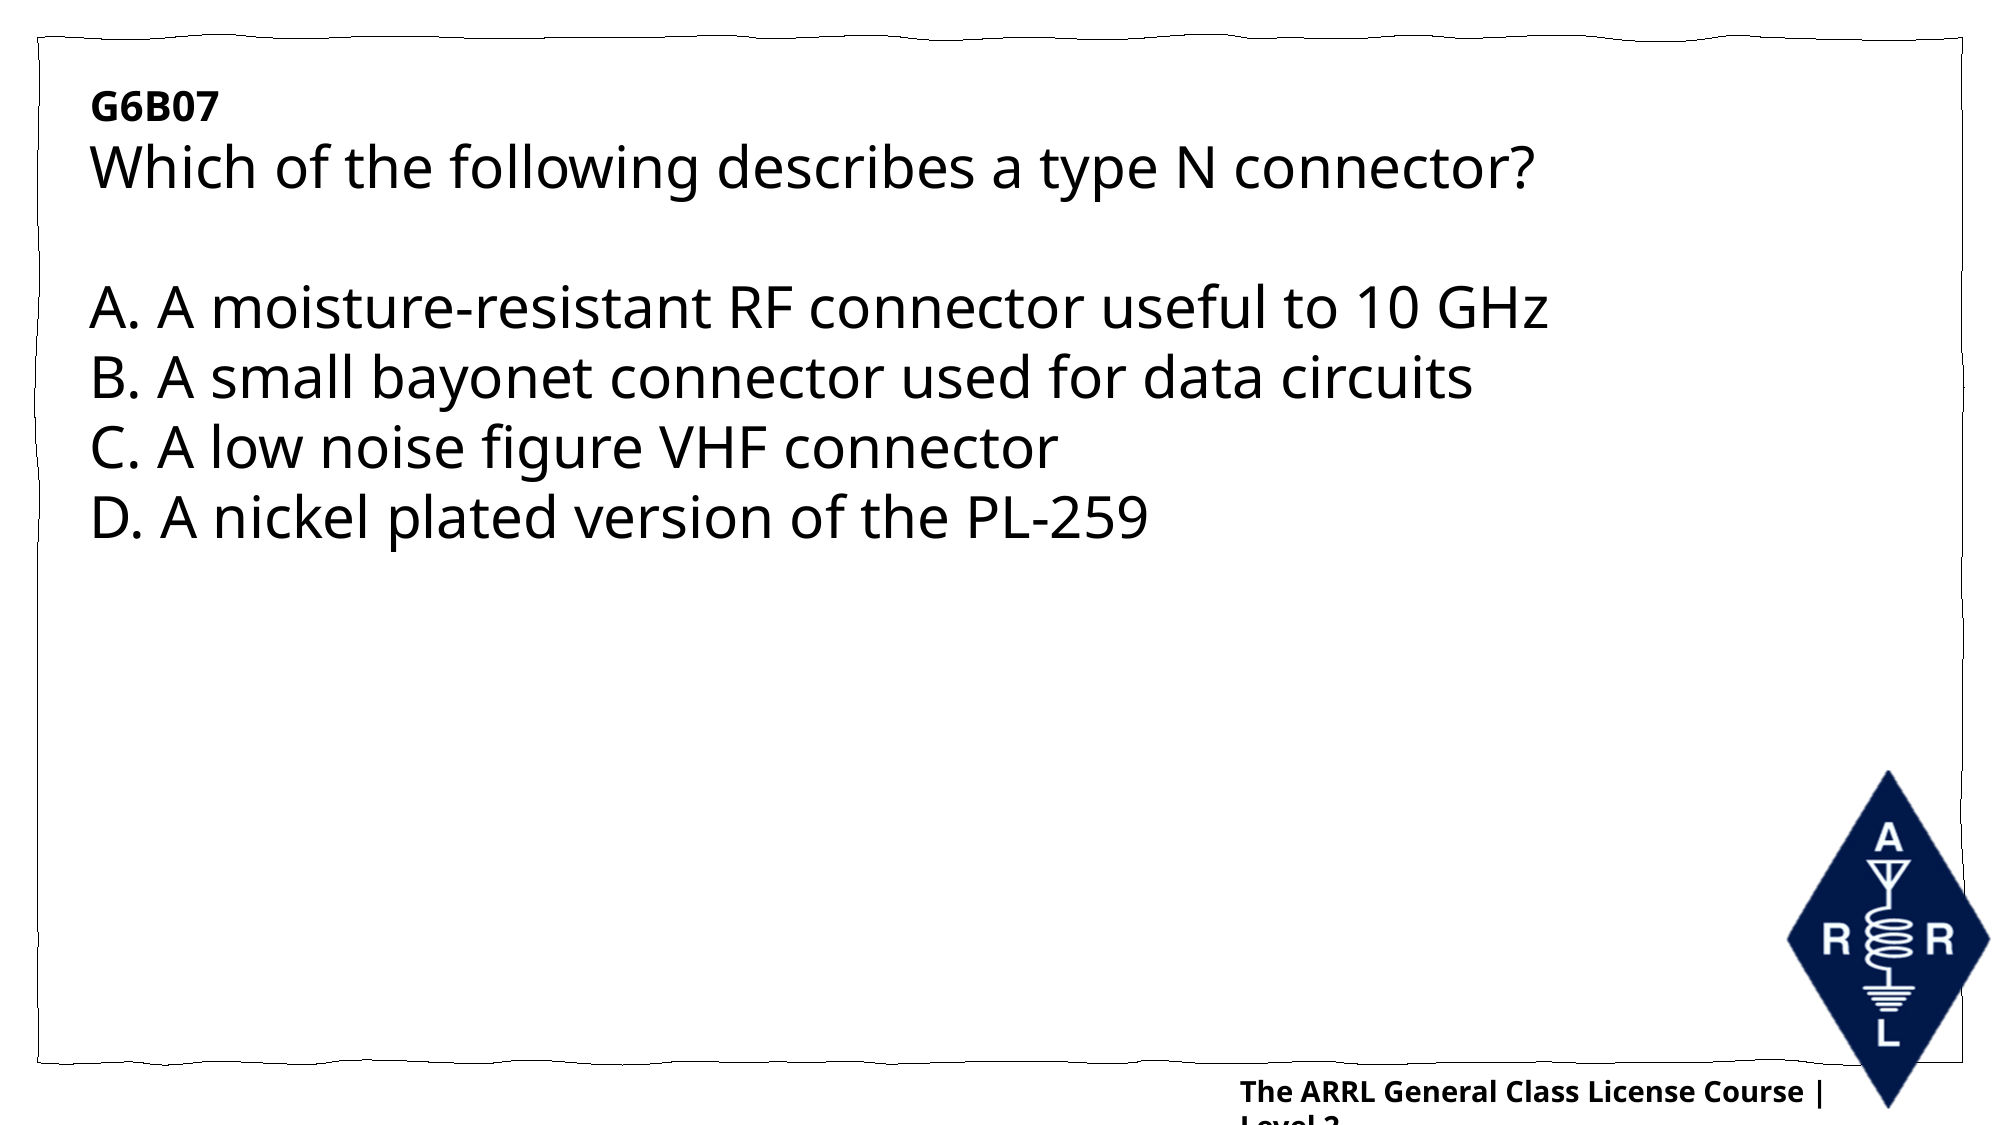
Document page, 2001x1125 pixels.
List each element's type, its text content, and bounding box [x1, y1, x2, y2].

text_box G6B07 Which of the following describes a type N connector? A. A moisture-resistant RF connector useful to 10 GHz B. A small bayonet connector used for data circuits C. A low noise figure VHF connector D. A nickel plated version of the PL-259 [75, 72, 1850, 558]
picture [1773, 752, 1999, 1125]
